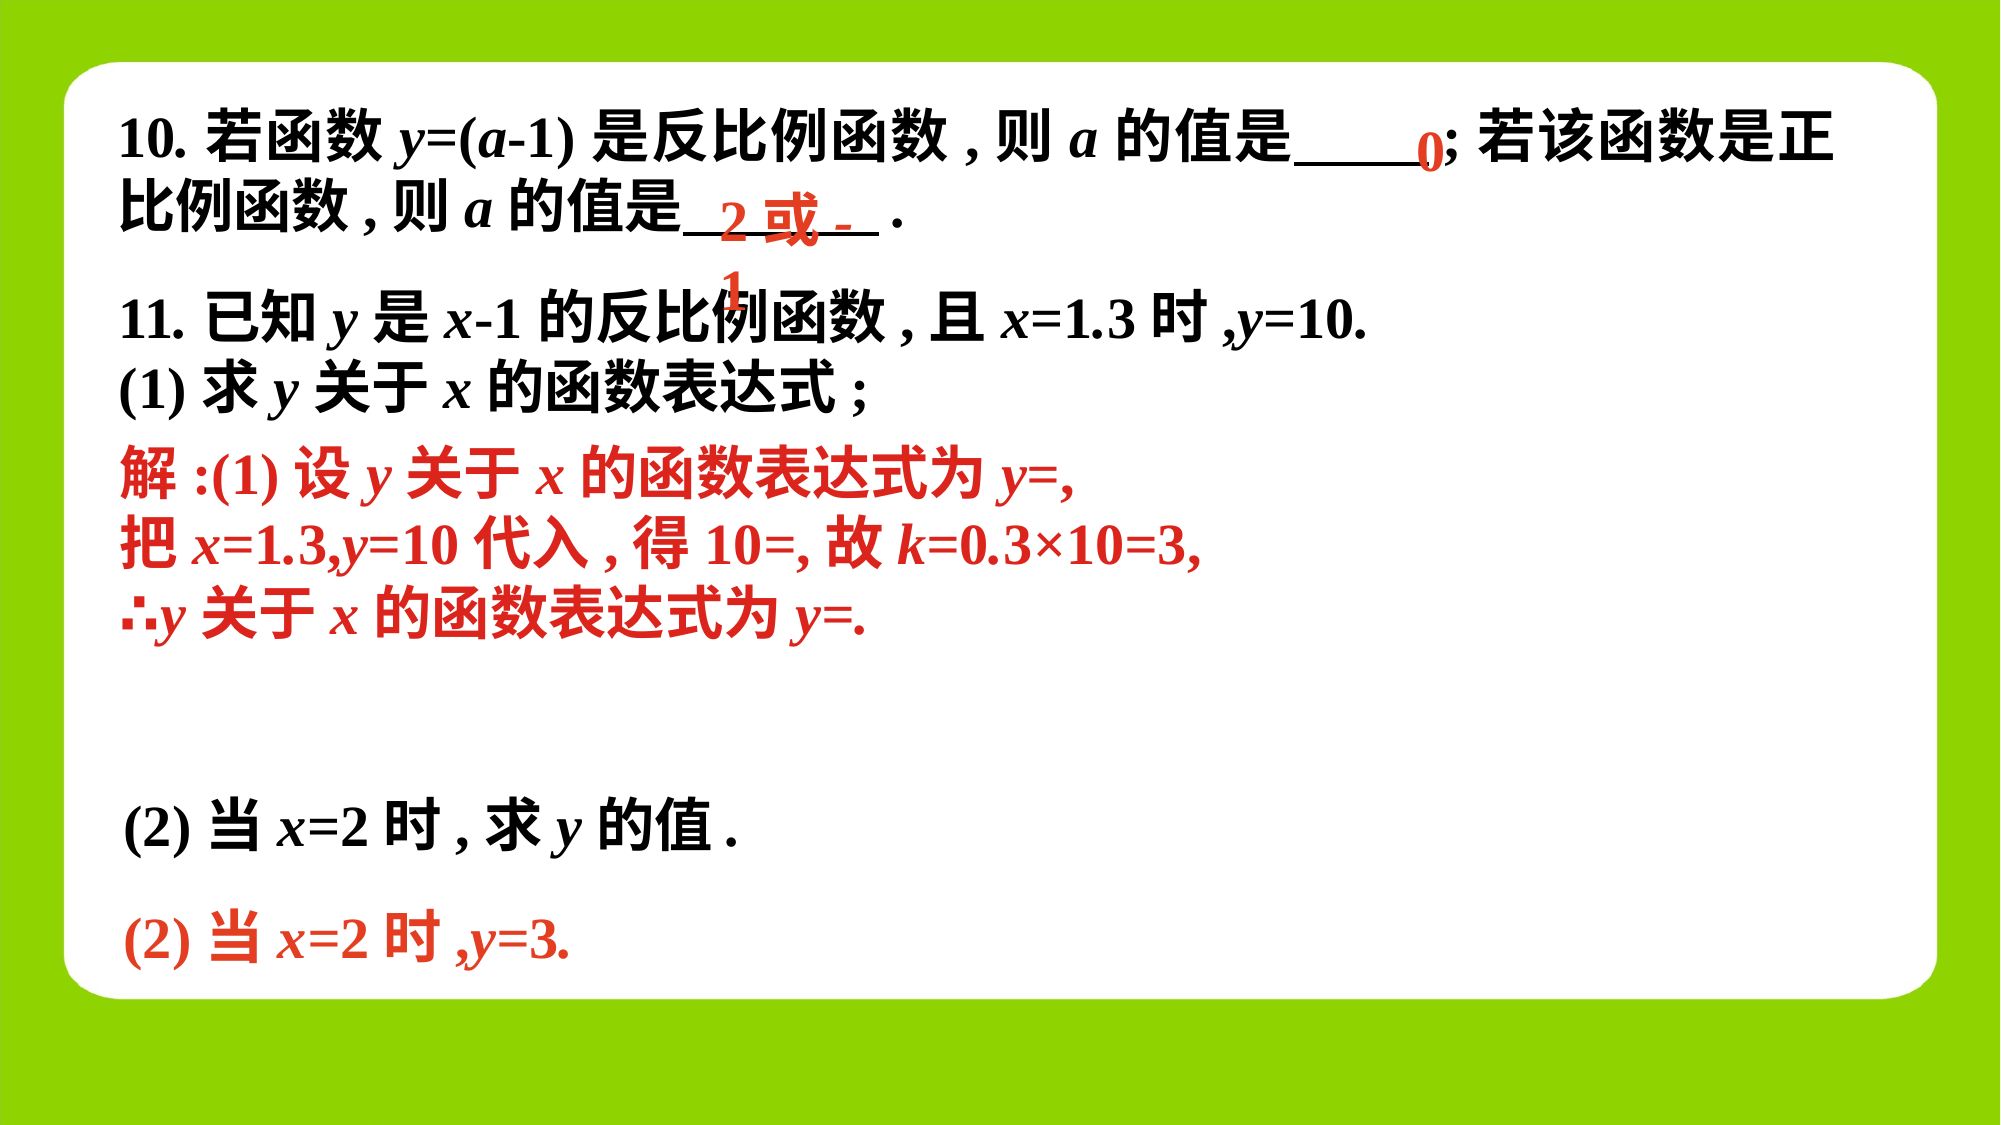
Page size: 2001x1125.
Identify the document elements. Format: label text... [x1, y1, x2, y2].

text_box (2)当x=2时,求y的值. [108, 781, 1110, 866]
picture [0, 0, 2001, 1125]
text_box 11.已知y是x-1的反比例函数,且x=1.3时,y=10. (1)求y关于x的函数表达式; [104, 272, 1511, 428]
text_box 0 [1401, 105, 1454, 190]
text_box 2或-1 [704, 175, 894, 330]
text_box (2)当x=2时,y=3. [108, 892, 1110, 978]
